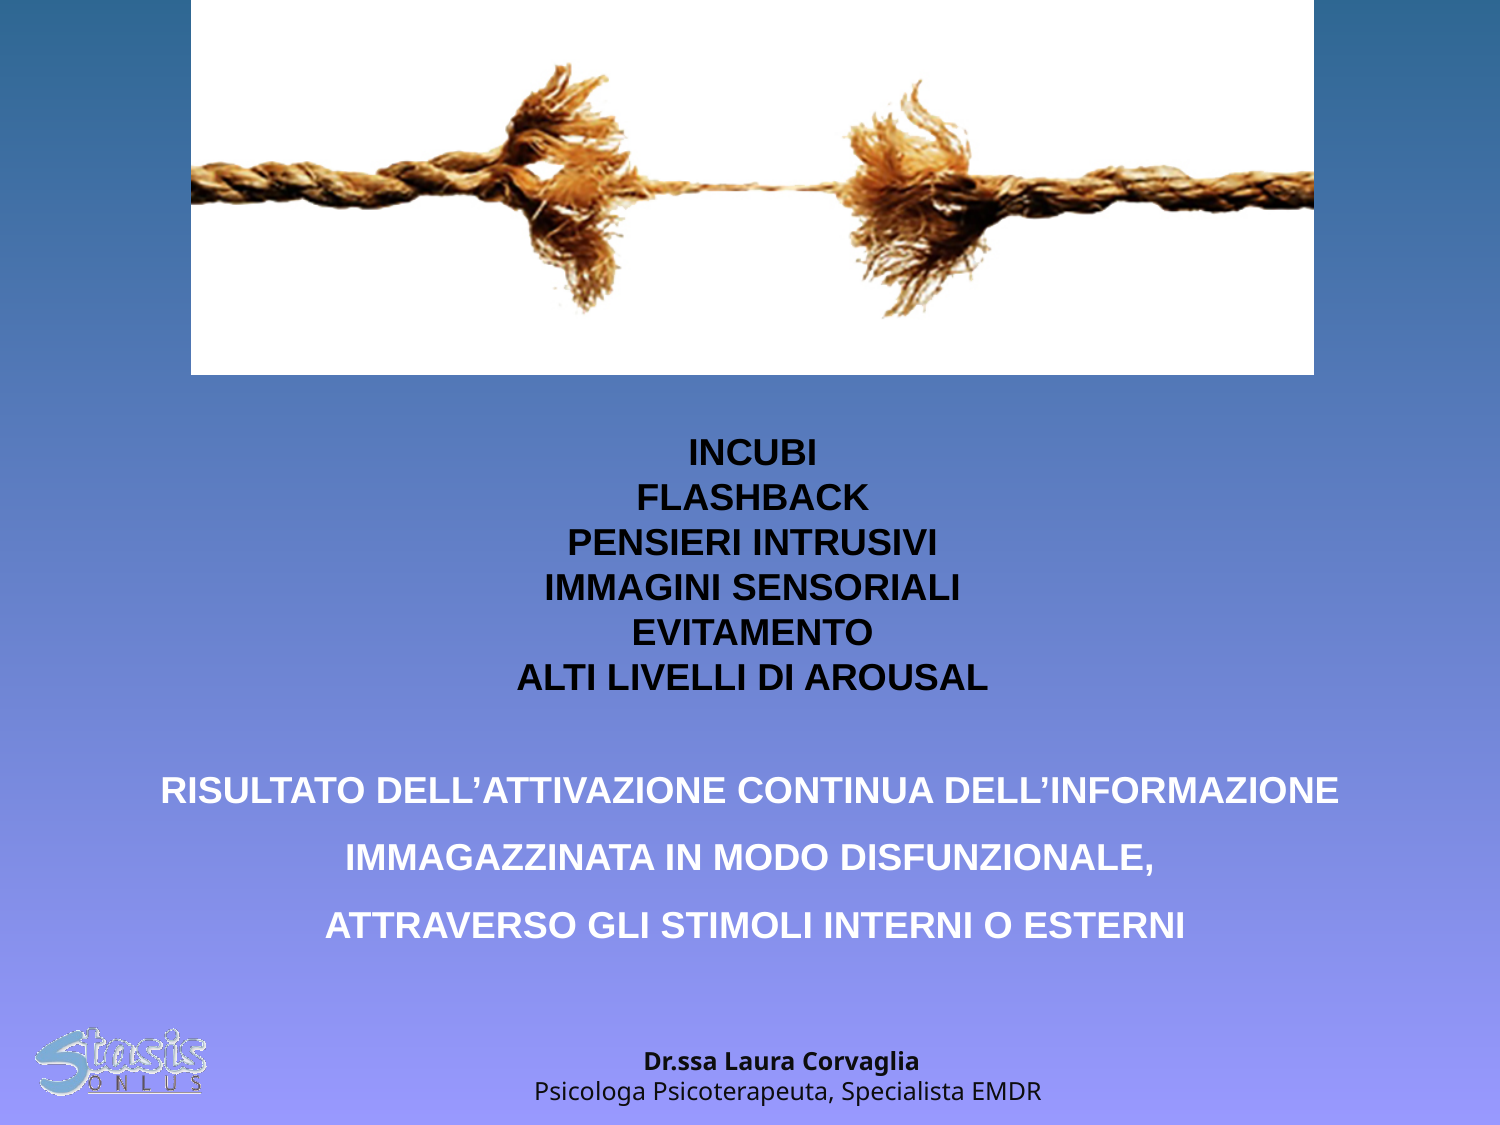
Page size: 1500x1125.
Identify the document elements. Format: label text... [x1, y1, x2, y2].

picture [191, 0, 1315, 376]
text_box Dr.ssa Laura Corvaglia Psicologa Psicoterapeuta, Specialista EMDR [396, 1022, 1167, 1125]
text_box INCUBI FLASHBACK PENSIERI INTRUSIVI IMMAGINI SENSORIALI EVITAMENTO ALTI LIVELLI DI AROUSAL [377, 420, 1128, 735]
picture [24, 981, 227, 1125]
text_box RISULTATO DELL’ATTIVAZIONE CONTINUA DELL’INFORMAZIONE IMMAGAZZINATA IN MODO DISFUNZIONALE, ATTRAVERSO GLI STIMOLI INTERNI O ESTERNI [61, 735, 1439, 1021]
